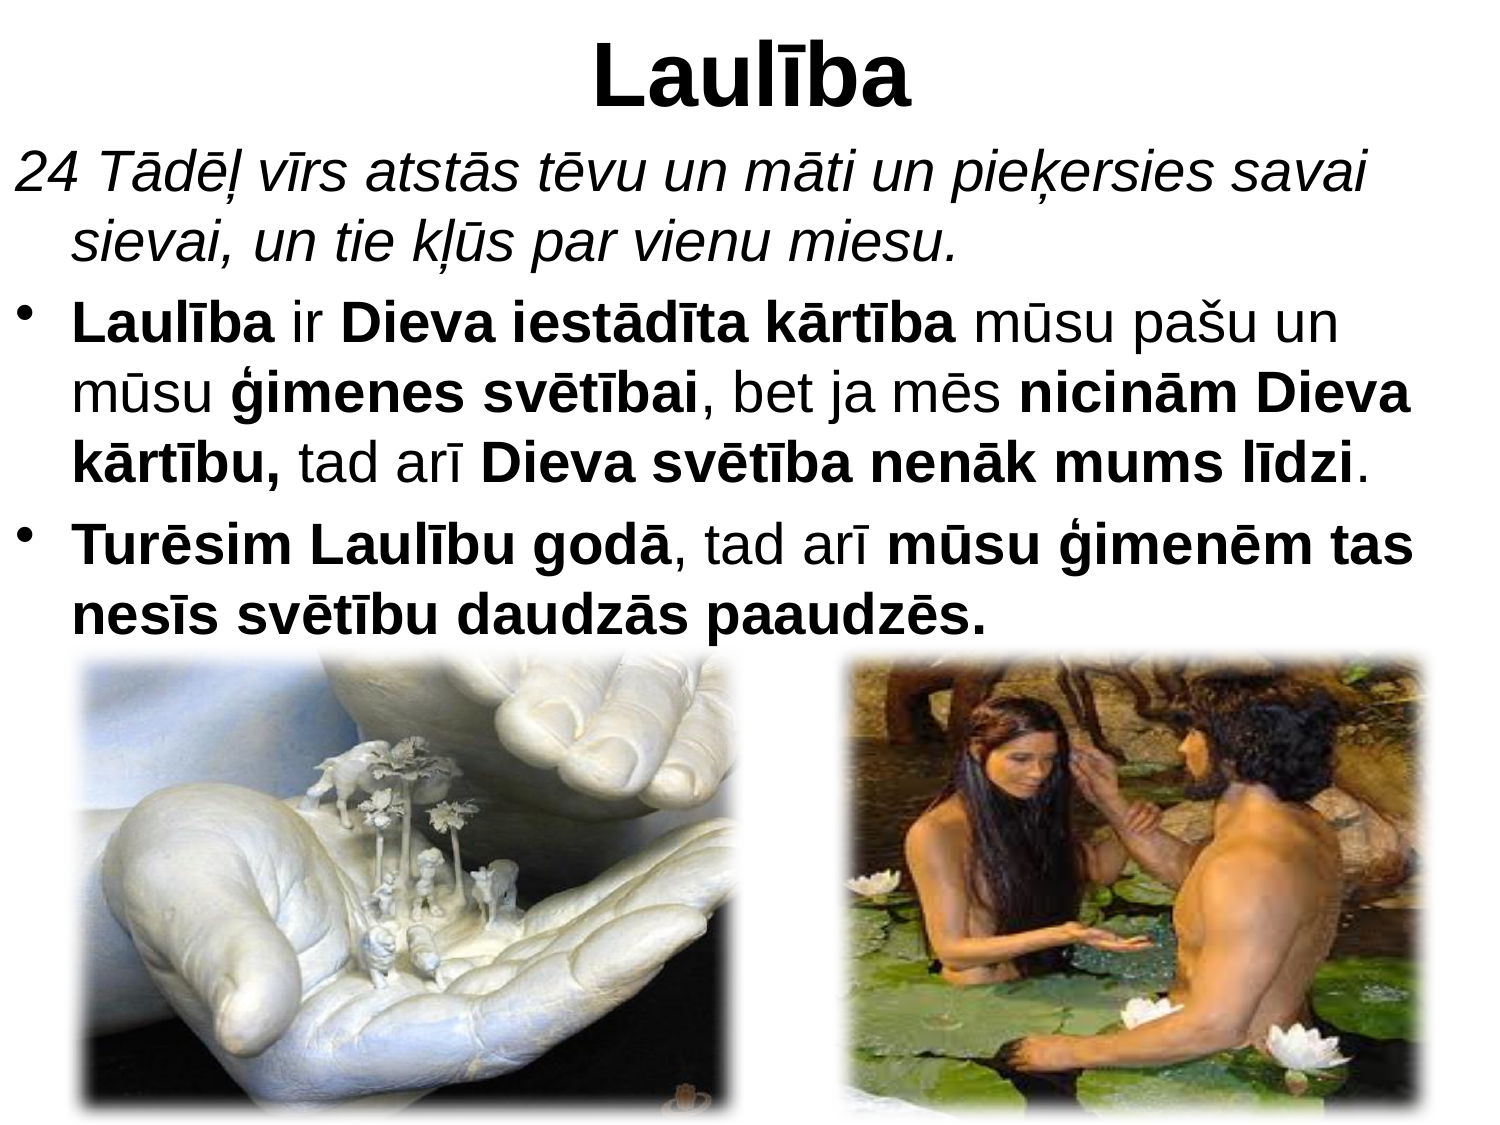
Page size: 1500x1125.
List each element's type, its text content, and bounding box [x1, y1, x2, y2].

title Laulība [76, 0, 1428, 140]
picture [64, 644, 745, 1125]
list 24 Tādēļ vīrs atstās tēvu un māti un pieķersies savai sievai, un tie kļūs par vienu miesu. Laulība ir Dieva iestādīta kārtība mūsu pašu un mūsu ģimenes svētībai, bet ja mēs nicinām Dieva kārtību, tad arī Dieva svētība nenāk mums līdzi. Turēsim Laulību godā, tad arī mūsu ģimenēm tas nesīs svētību daudzās paaudzēs. [0, 125, 1500, 304]
picture [832, 644, 1436, 1125]
